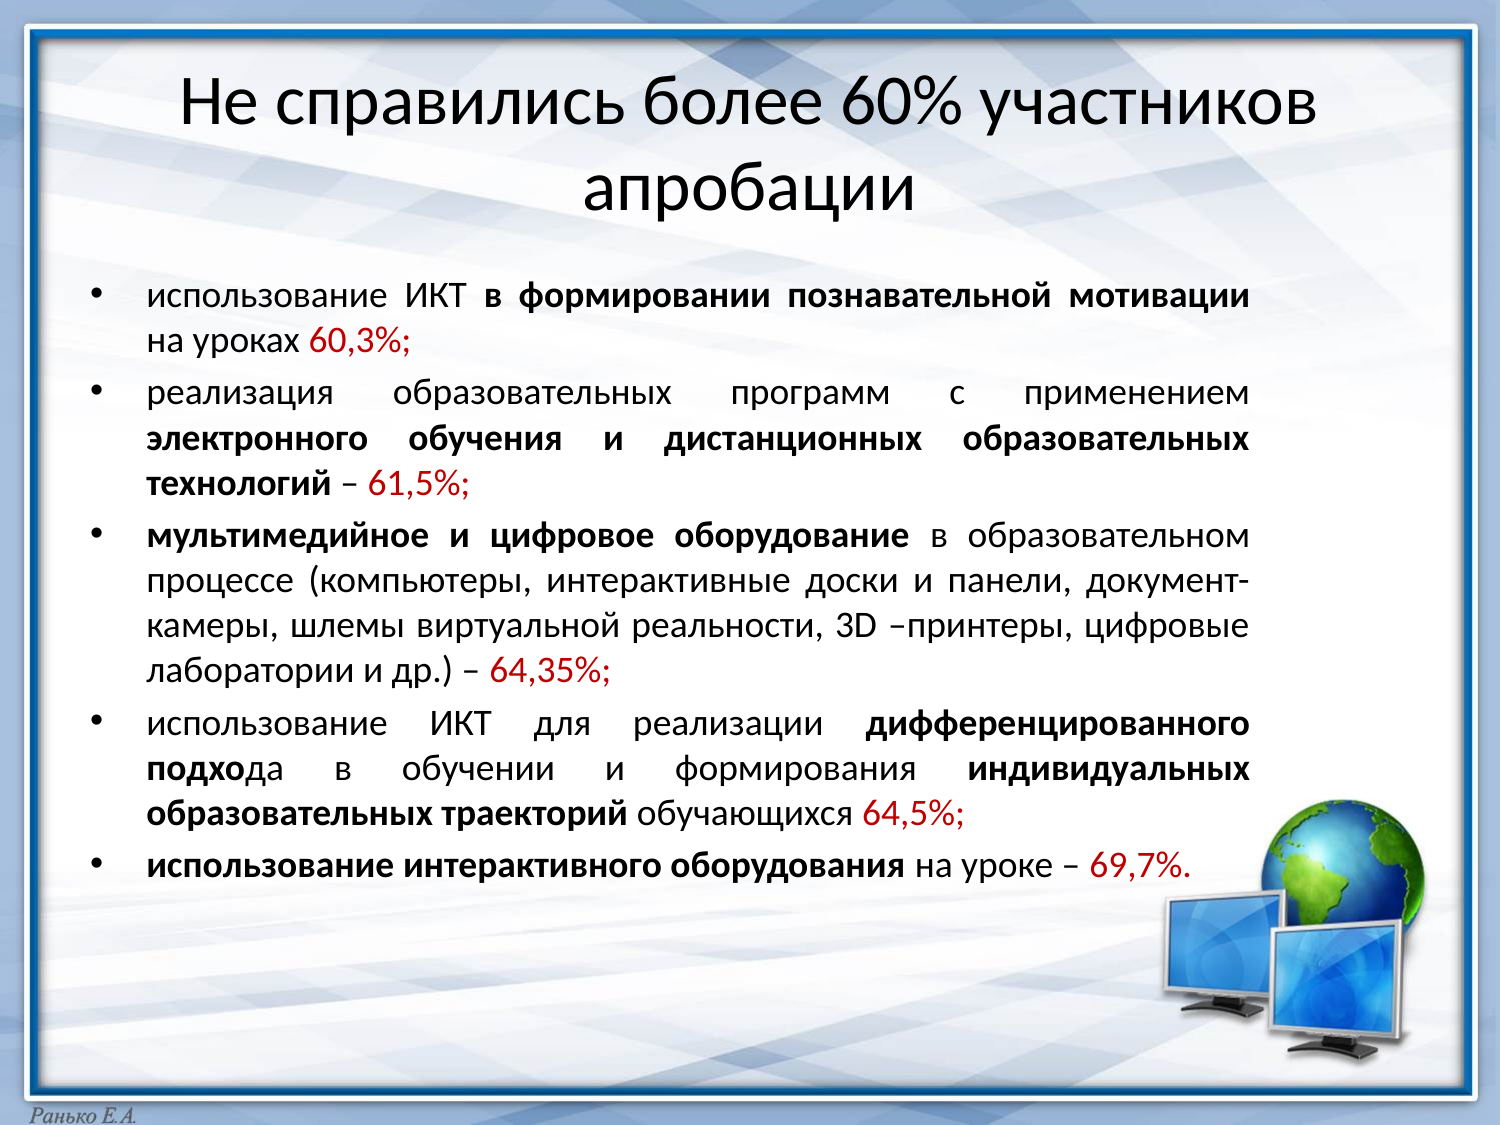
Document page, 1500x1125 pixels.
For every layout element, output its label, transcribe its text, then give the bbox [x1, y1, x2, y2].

title Не справились более 60% участников апробации [75, 45, 1425, 233]
list использование ИКТ в формировании познавательной мотивации на уроках 60,3%; реализация образовательных программ с применением электронного обучения и дистанционных образовательных технологий – 61,5%; мультимедийное и цифровое оборудование в образовательном процессе (компьютеры, интерактивные доски и панели, документ-камеры, шлемы виртуальной реальности, 3D –принтеры, цифровые лаборатории и др.) – 64,35%; использование ИКТ для реализации дифференцированного подхода в обучении и формирования индивидуальных образовательных траекторий обучающихся 64,5%; использование интерактивного оборудования на уроке – 69,7%. [75, 262, 1266, 1079]
picture [0, 0, 1500, 1125]
